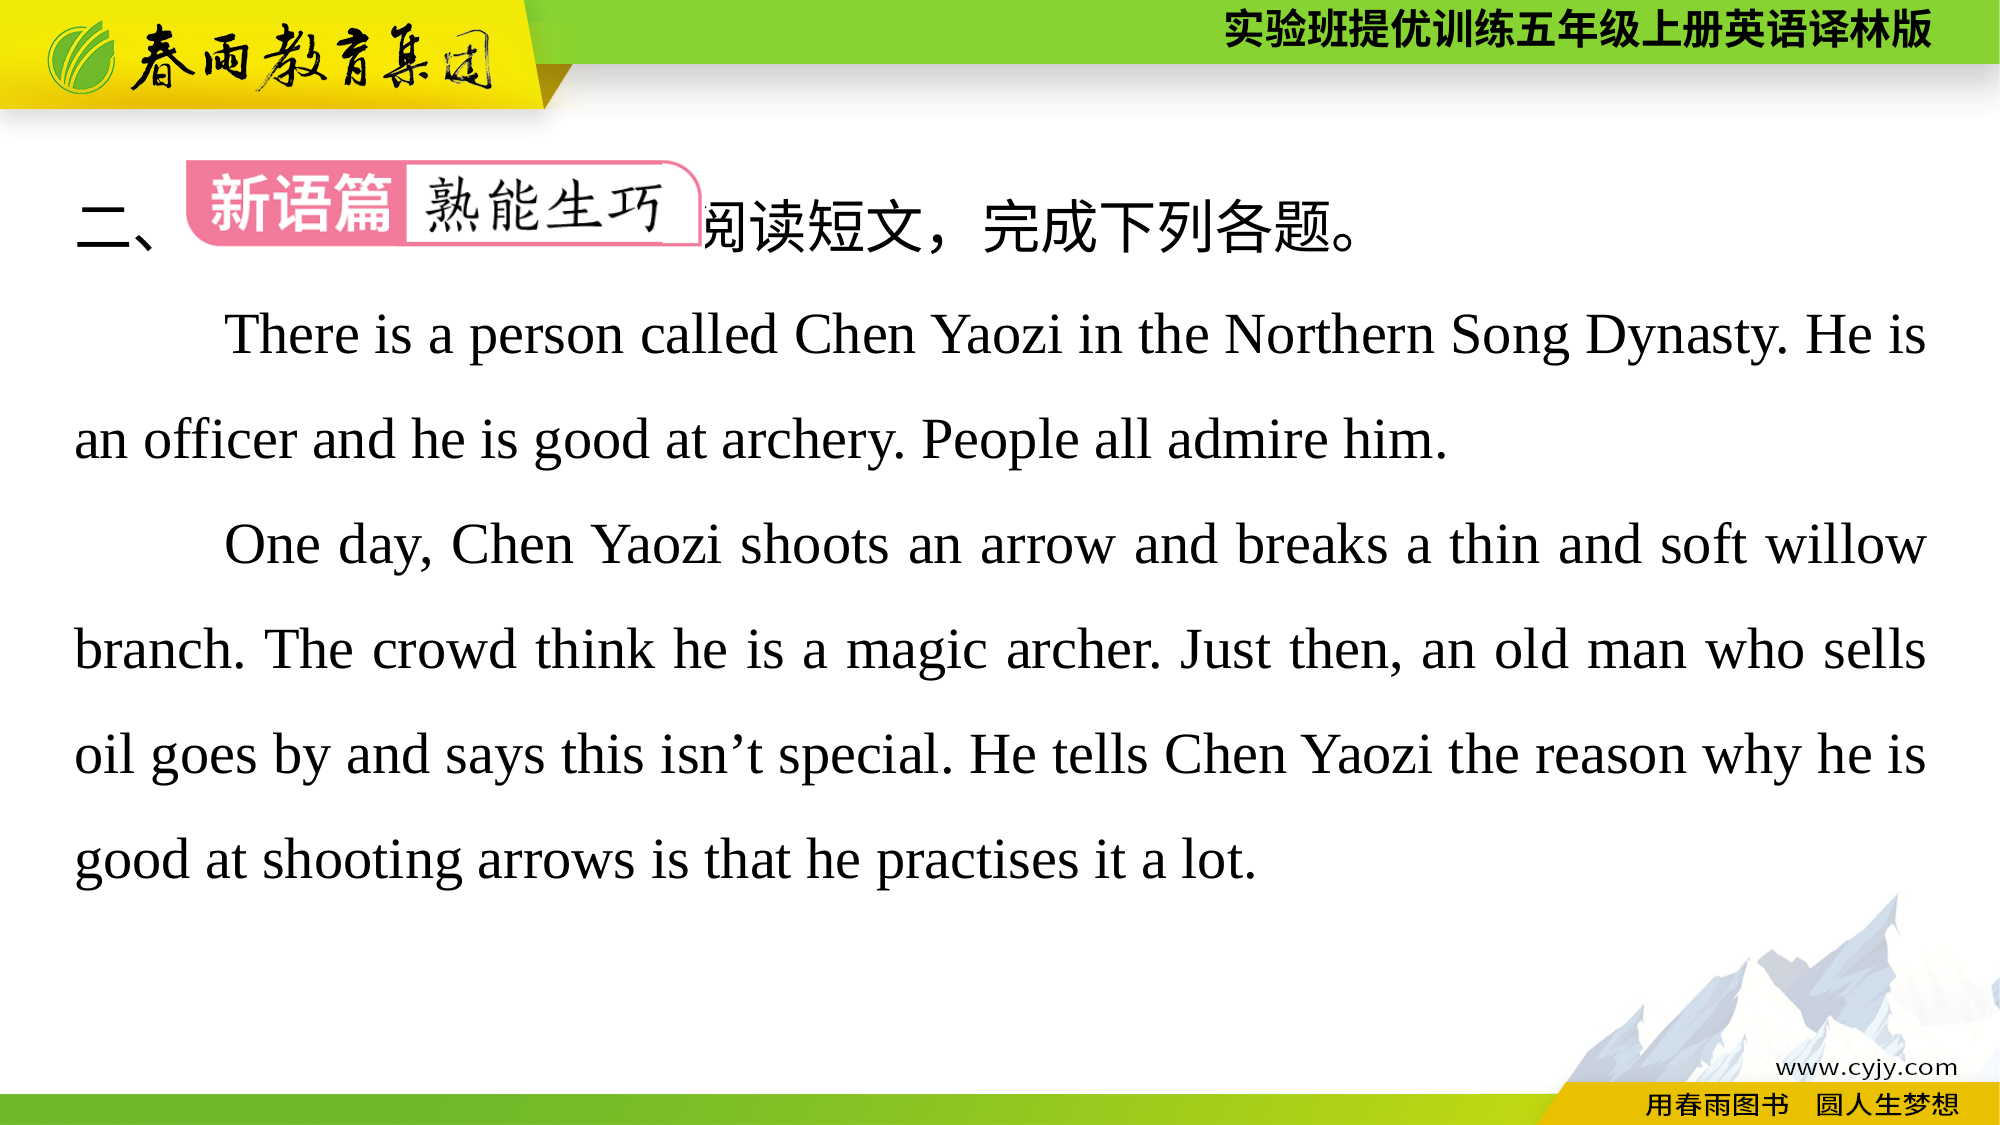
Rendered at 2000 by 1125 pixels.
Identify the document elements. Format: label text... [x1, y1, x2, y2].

list 二、 阅读短文，完成下列各题。 There is a person called Chen Yaozi in the Northern Song Dynasty. He is an officer and he is good at archery. People all admire him. One day, Chen Yaozi shoots an arrow and breaks a thin and soft willow branch. The crowd think he is a magic archer. Just then, an old man who sells oil goes by and says this isn’t special. He tells Chen Yaozi the reason why he is good at shooting arrows is that he practises it a lot. [59, 147, 1944, 906]
picture [0, 0, 2000, 1125]
